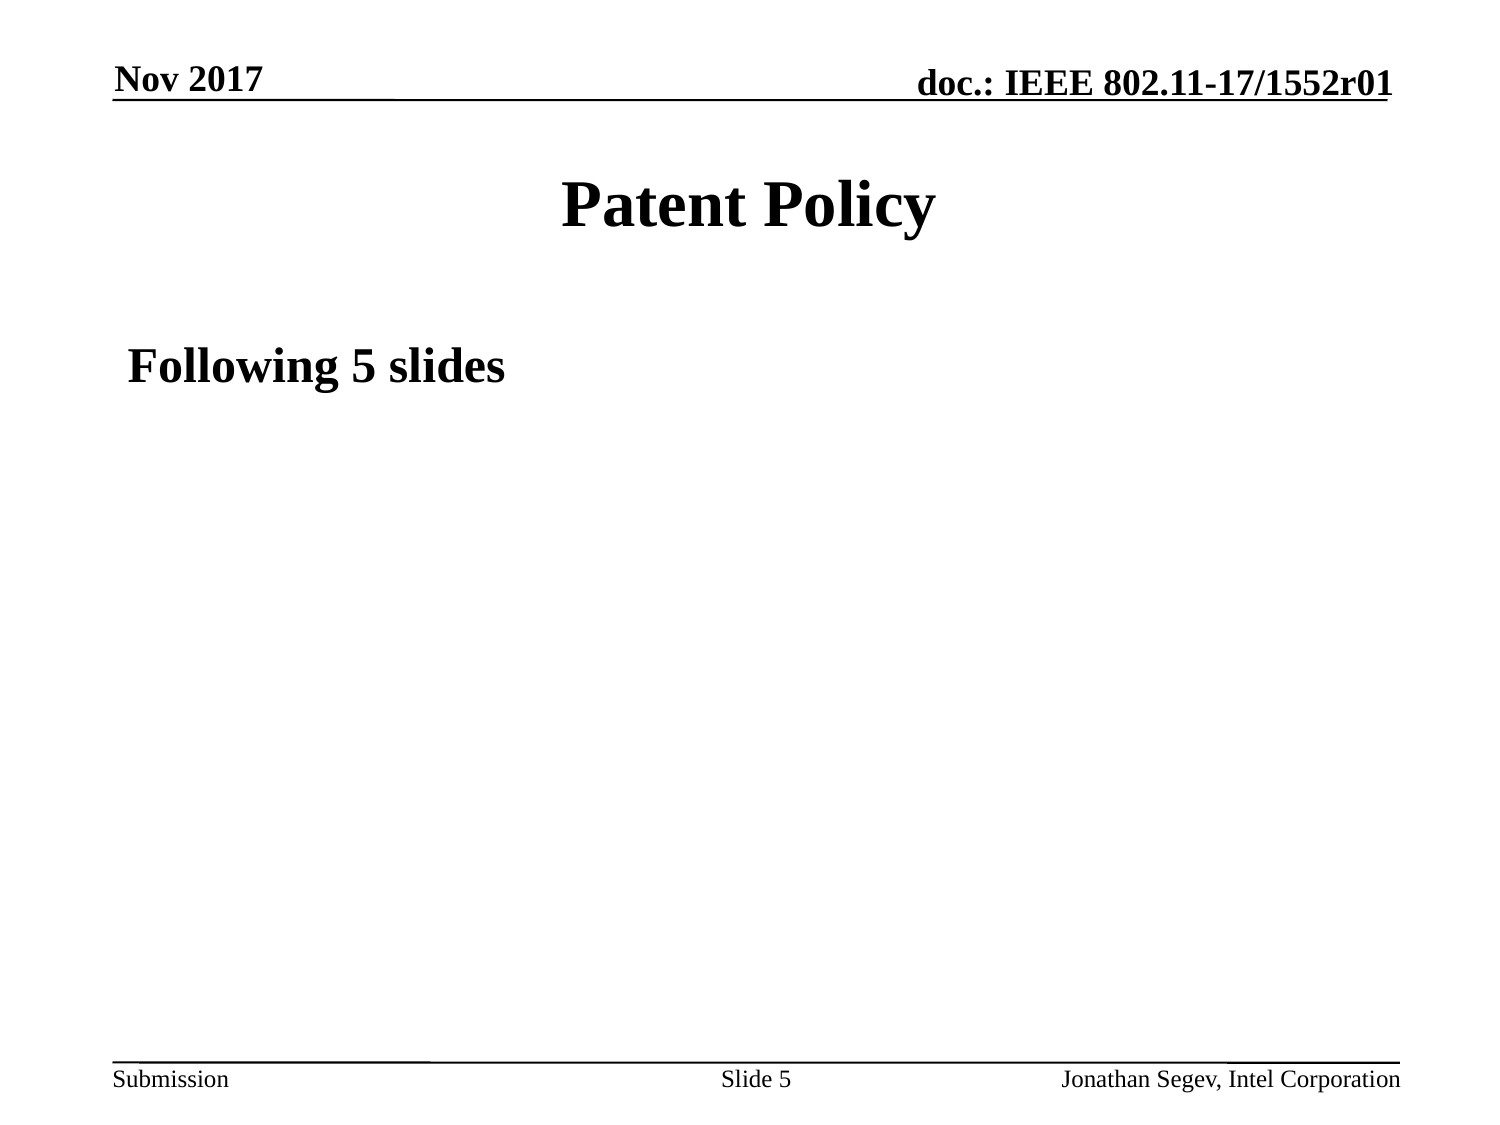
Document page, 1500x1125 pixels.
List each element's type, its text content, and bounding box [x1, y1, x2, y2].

footer Jonathan Segev, Intel Corporation [878, 1061, 1402, 1093]
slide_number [114, 54, 423, 100]
slide_number Slide 5 [712, 1061, 800, 1123]
list Following 5 slides [112, 324, 1388, 1000]
title Patent Policy [112, 112, 1388, 288]
